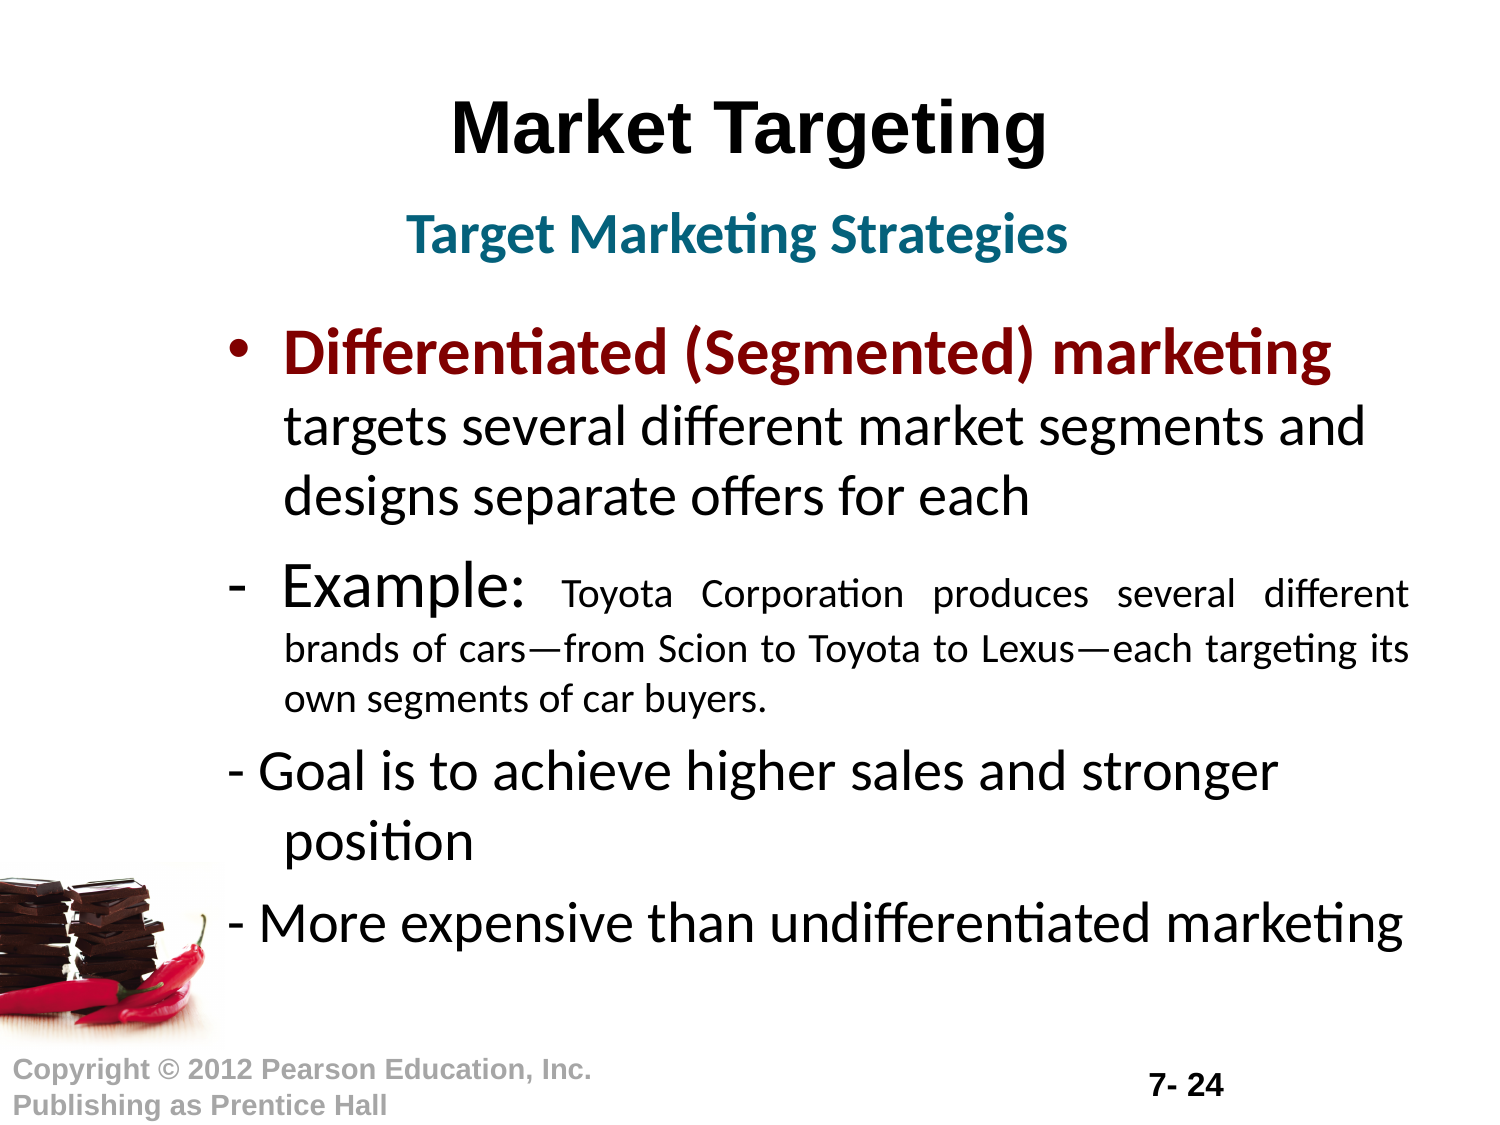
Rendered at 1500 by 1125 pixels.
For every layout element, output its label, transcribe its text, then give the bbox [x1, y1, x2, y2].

title Market Targeting [112, 37, 1388, 226]
list Target Marketing Strategies [149, 187, 1326, 251]
list Differentiated (Segmented) marketing targets several different market segments and designs separate offers for each - Example: Toyota Corporation produces several different brands of cars—from Scion to Toyota to Lexus—each targeting its own segments of car buyers. - Goal is to achieve higher sales and stronger position - More expensive than undifferentiated marketing [212, 299, 1426, 976]
picture [0, 862, 225, 1050]
